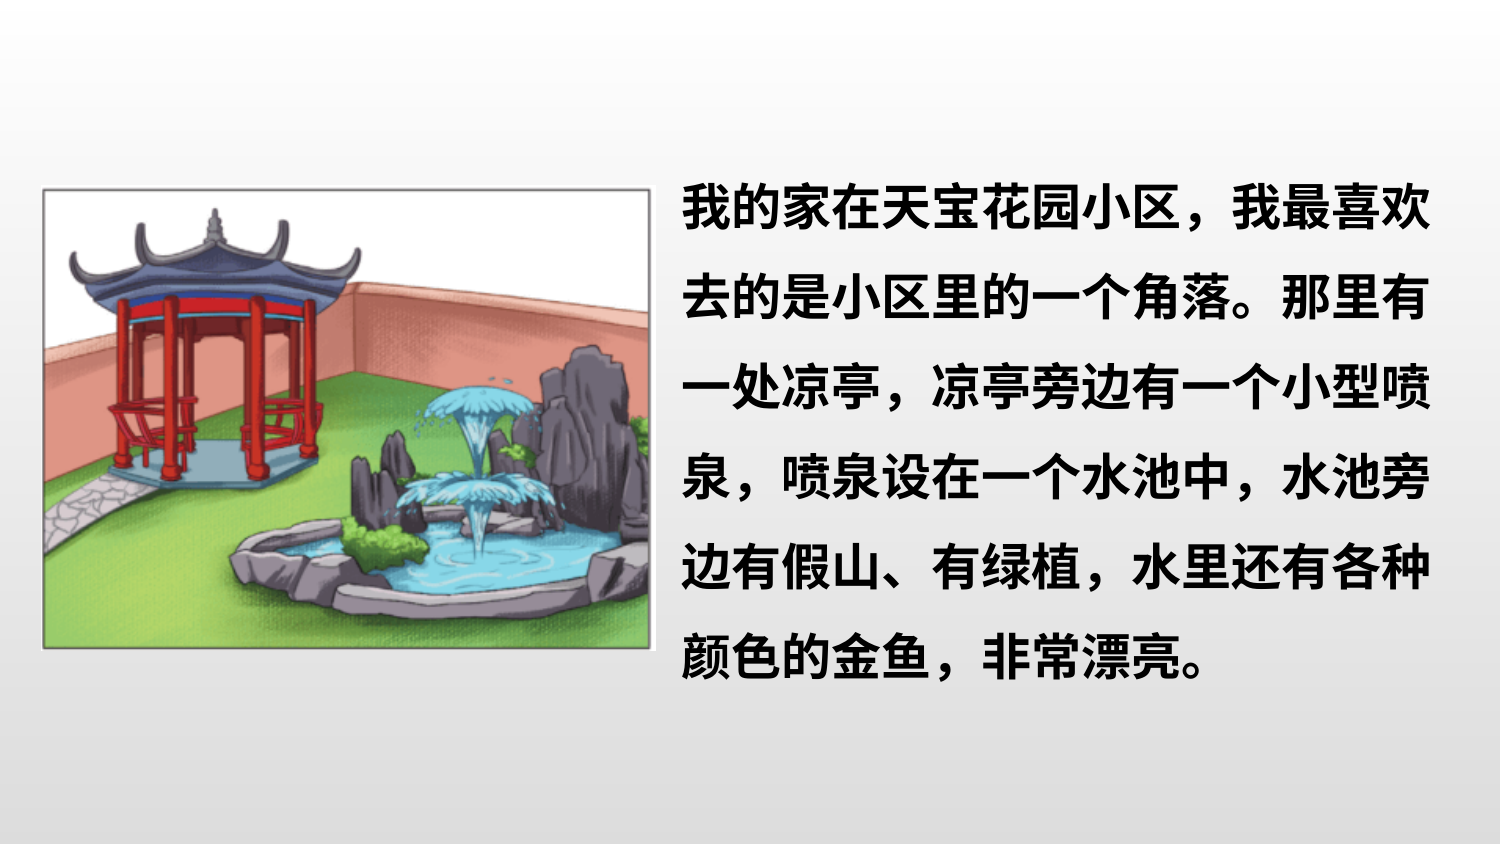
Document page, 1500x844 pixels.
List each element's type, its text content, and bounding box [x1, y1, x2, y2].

picture [41, 185, 656, 651]
text_box 我的家在天宝花园小区，我最喜欢去的是小区里的一个角落。那里有一处凉亭，凉亭旁边有一个小型喷泉，喷泉设在一个水池中，水池旁边有假山、有绿植，水里还有各种颜色的金鱼，非常漂亮。 [667, 138, 1471, 693]
